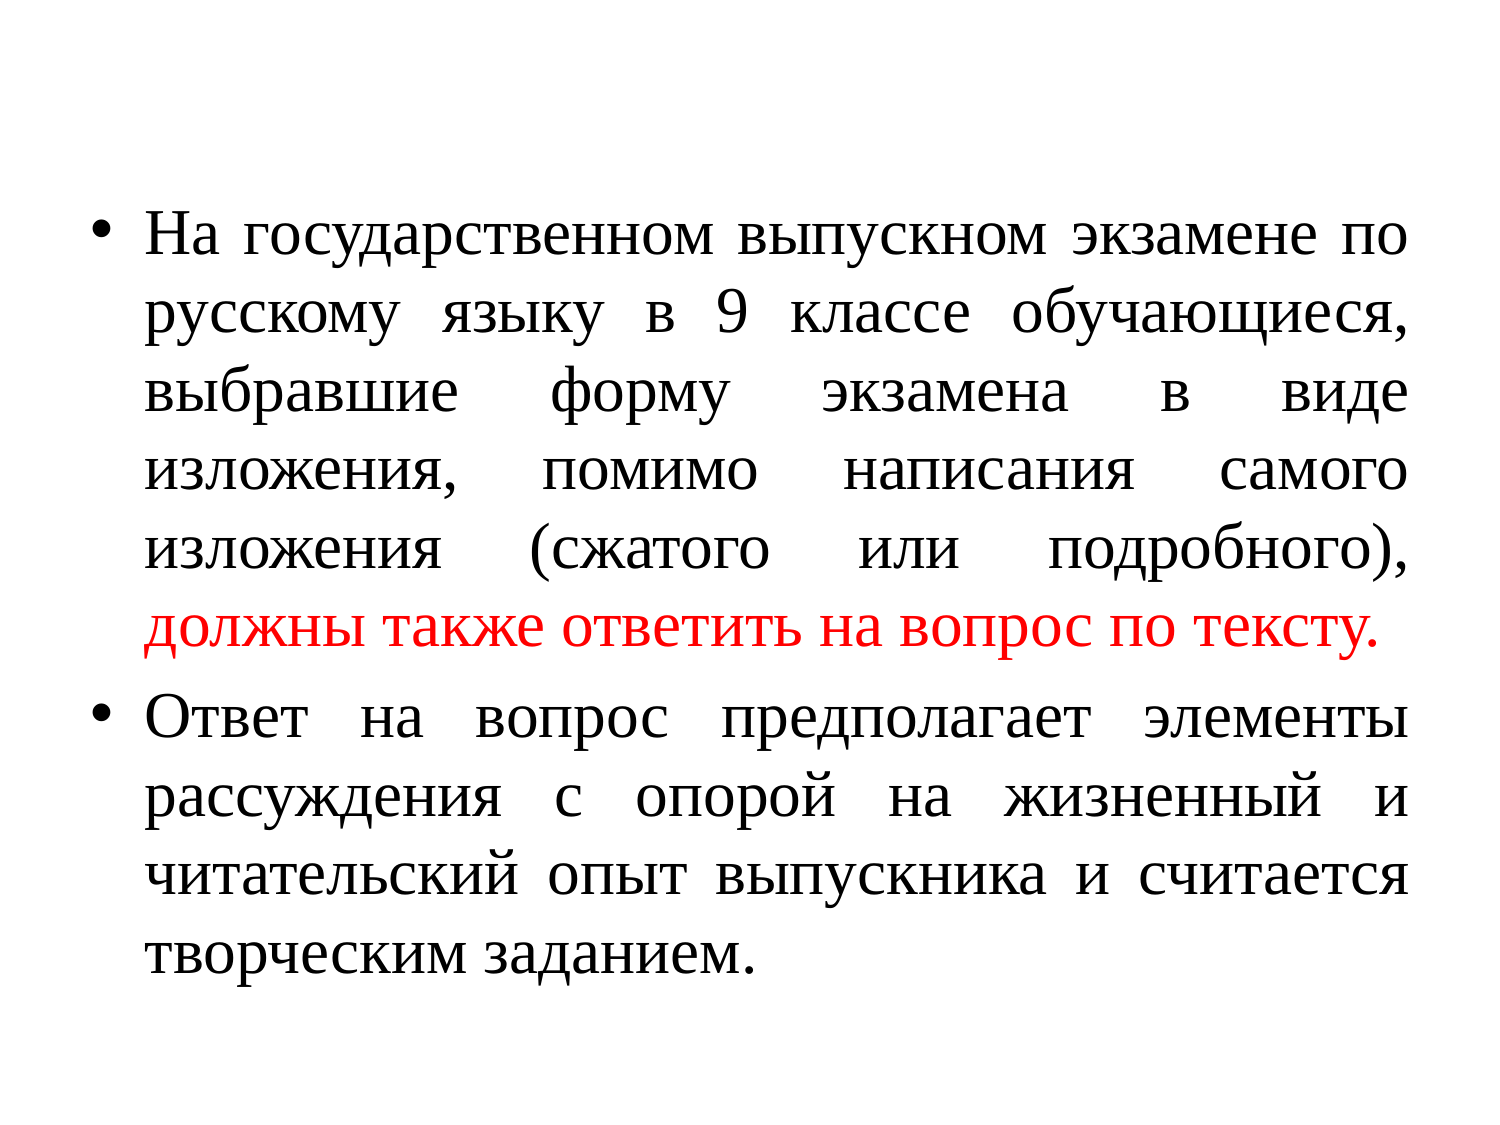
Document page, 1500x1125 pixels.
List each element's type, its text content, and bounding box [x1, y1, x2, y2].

list На государственном выпускном экзамене по русскому языку в 9 классе обучающиеся, выбравшие форму экзамена в виде изложения, помимо написания самого изложения (сжатого или подробного), должны также ответить на вопрос по тексту. Ответ на вопрос предполагает элементы рассуждения с опорой на жизненный и читательский опыт выпускника и считается творческим заданием. [75, 90, 1425, 1005]
